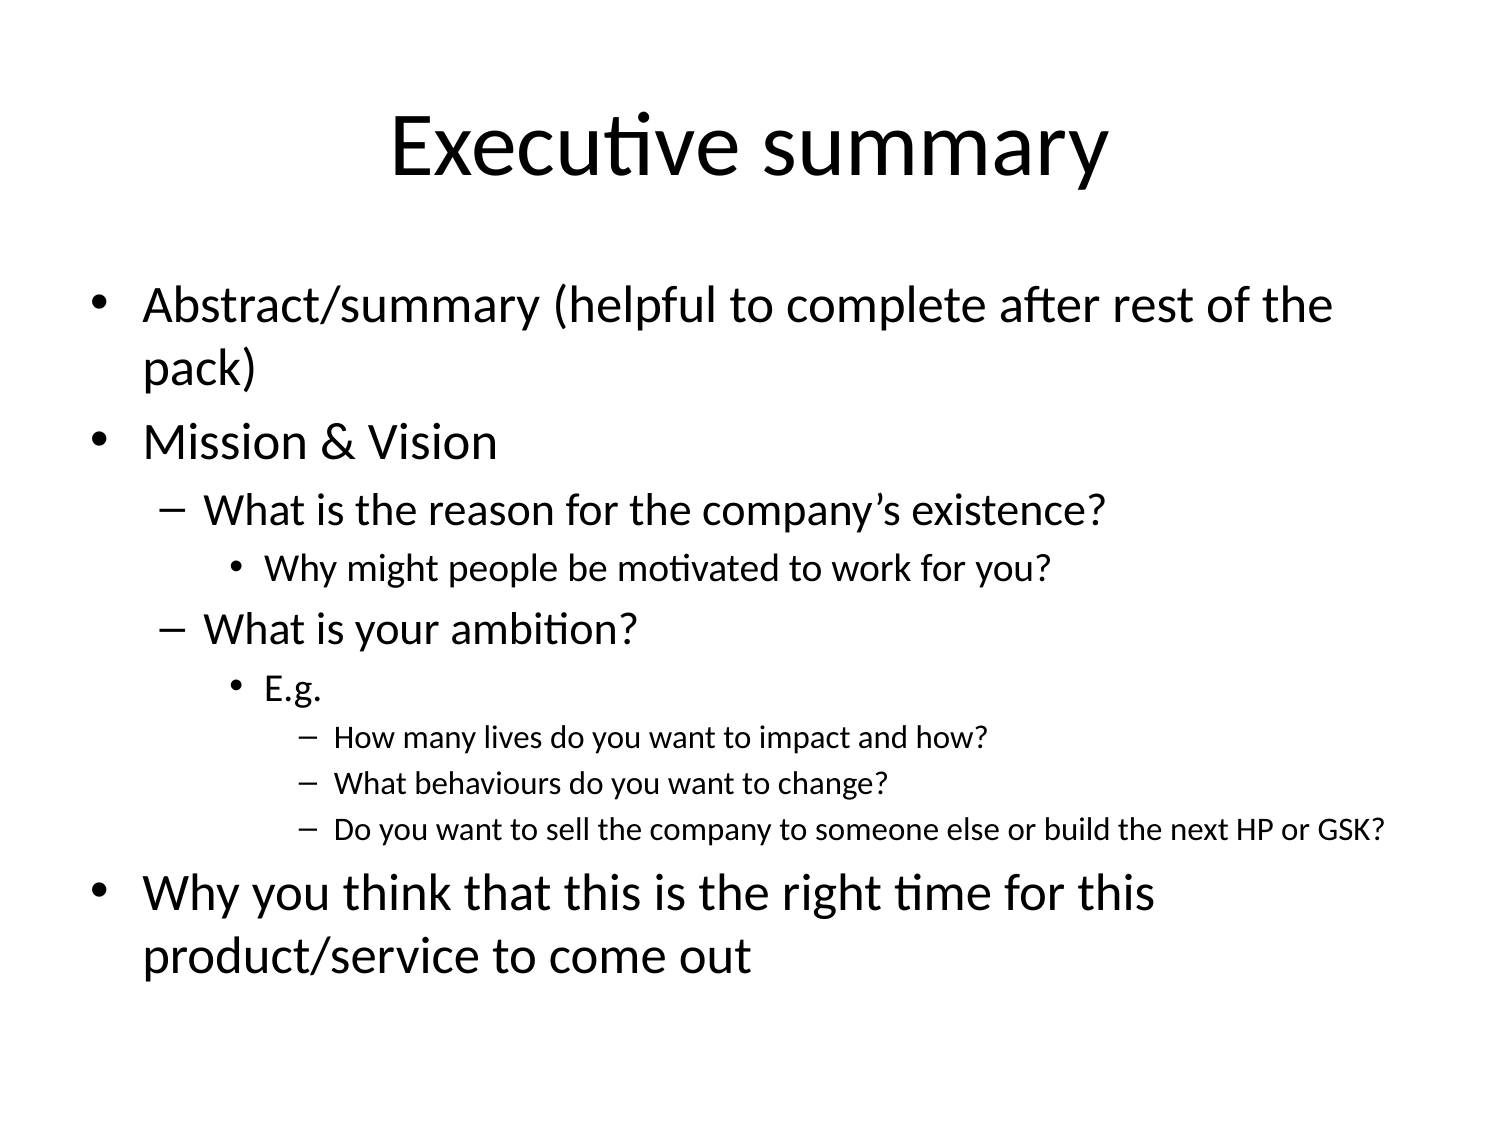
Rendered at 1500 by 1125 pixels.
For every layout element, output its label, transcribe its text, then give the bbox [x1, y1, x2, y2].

list Abstract/summary (helpful to complete after rest of the pack) Mission & Vision What is the reason for the company’s existence? Why might people be motivated to work for you? What is your ambition? E.g. How many lives do you want to impact and how? What behaviours do you want to change? Do you want to sell the company to someone else or build the next HP or GSK? Why you think that this is the right time for this product/service to come out [75, 262, 1425, 1005]
title Executive summary [75, 45, 1425, 233]
